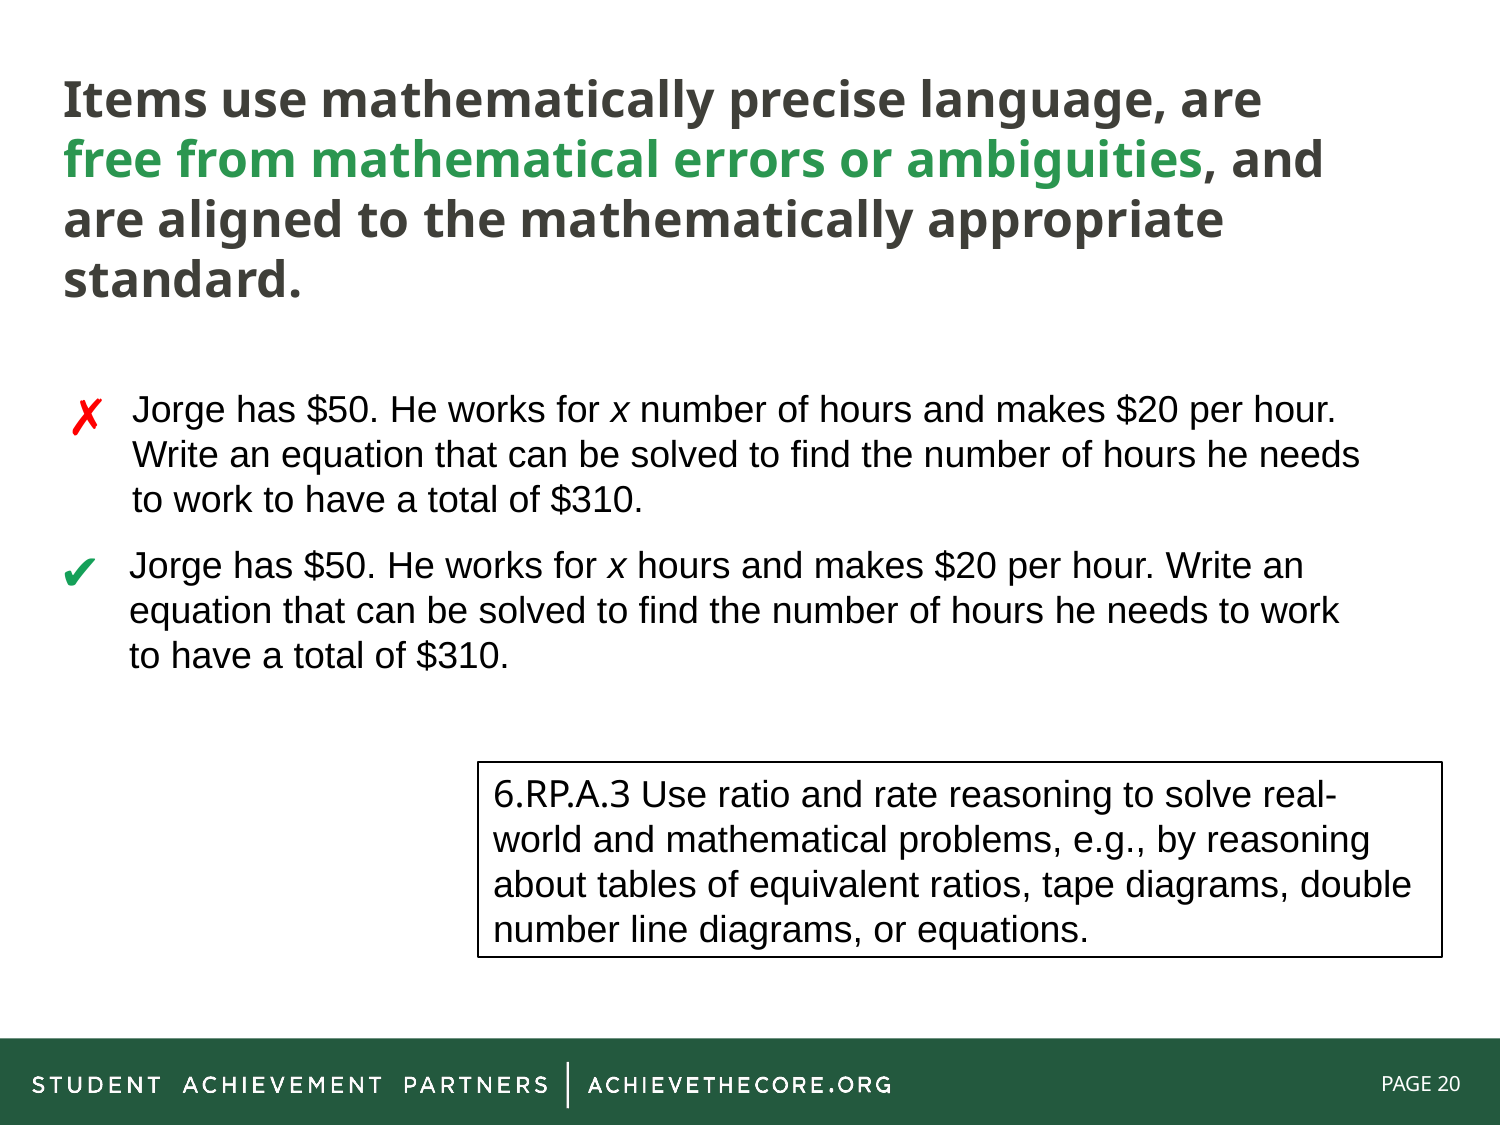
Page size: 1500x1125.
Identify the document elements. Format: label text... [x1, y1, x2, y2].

text_box Jorge has $50. He works for x number of hours and makes $20 per hour. Write an equation that can be solved to find the number of hours he needs to work to have a total of $310. [117, 378, 1384, 528]
text_box 6.RP.A.3 Use ratio and rate reasoning to solve real-world and mathematical problems, e.g., by reasoning about tables of equivalent ratios, tape diagrams, double number line diagrams, or equations. [478, 762, 1442, 958]
text_box ✗ [52, 378, 117, 453]
picture [12, 1055, 911, 1112]
title Items use mathematically precise language, are free from mathematical errors or ambiguities, and are aligned to the mathematically appropriate standard. [48, 63, 1359, 312]
text_box Jorge has $50. He works for x hours and makes $20 per hour. Write an equation that can be solved to find the number of hours he needs to work to have a total of $310. [114, 533, 1381, 684]
text_box ✔ [44, 533, 114, 608]
